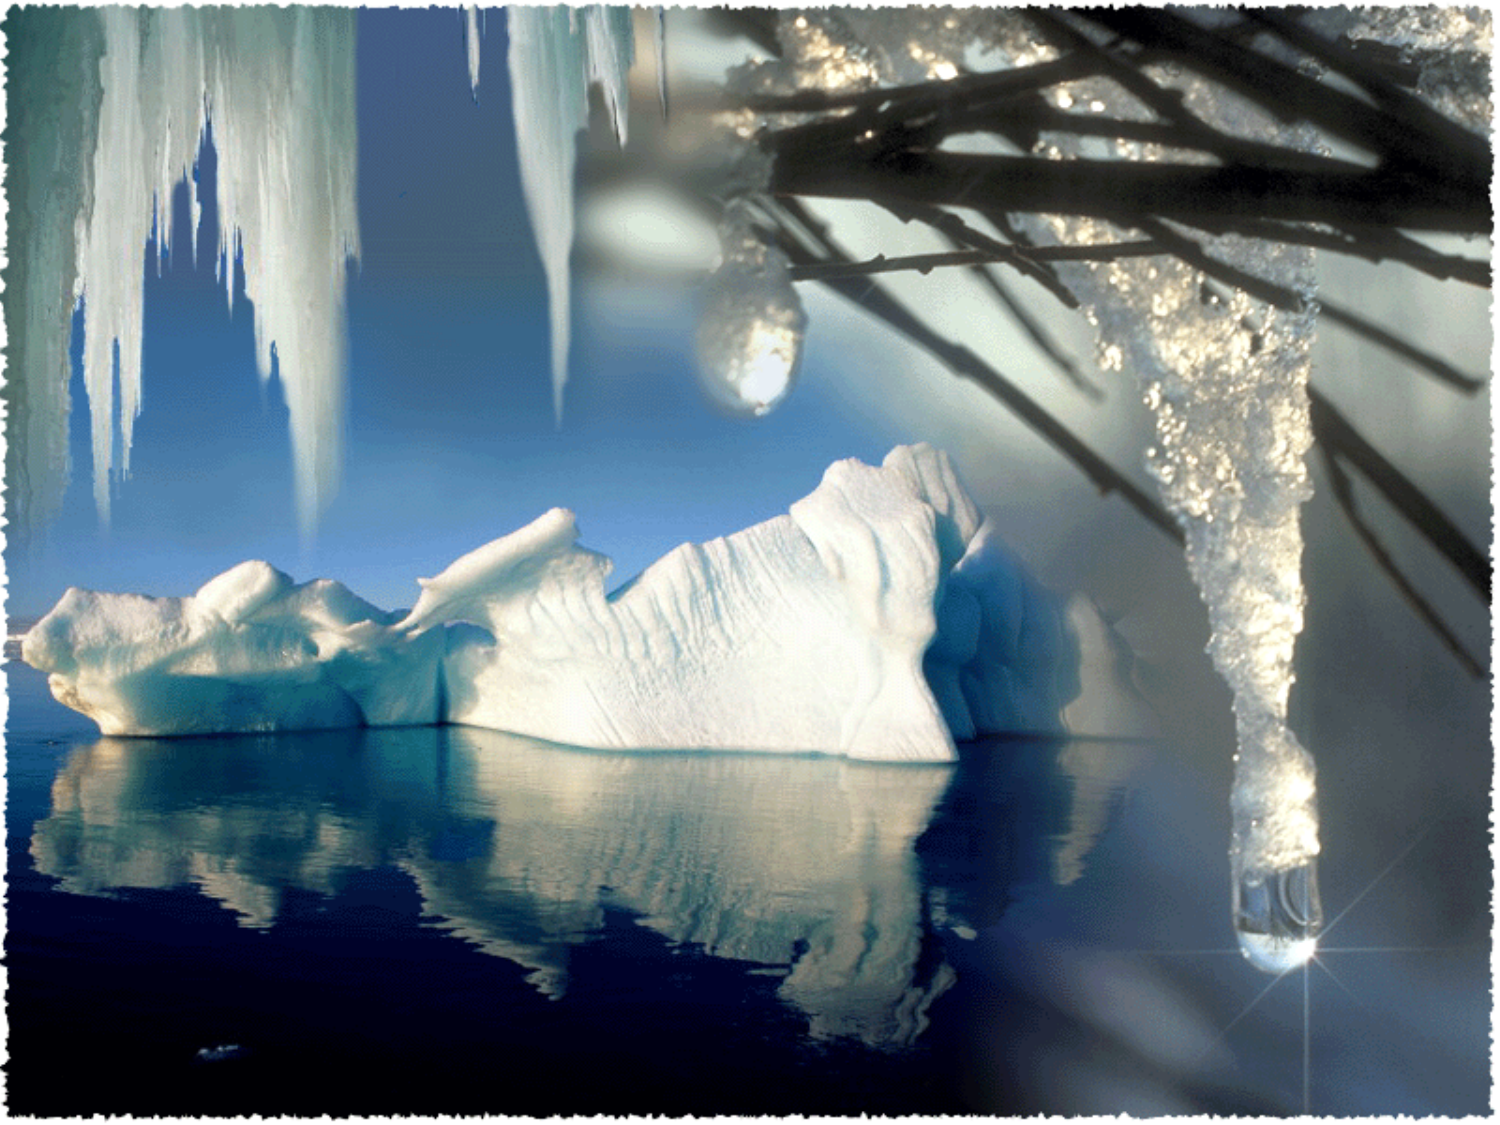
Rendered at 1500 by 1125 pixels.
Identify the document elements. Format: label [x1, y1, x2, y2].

list [0, 0, 1500, 1125]
